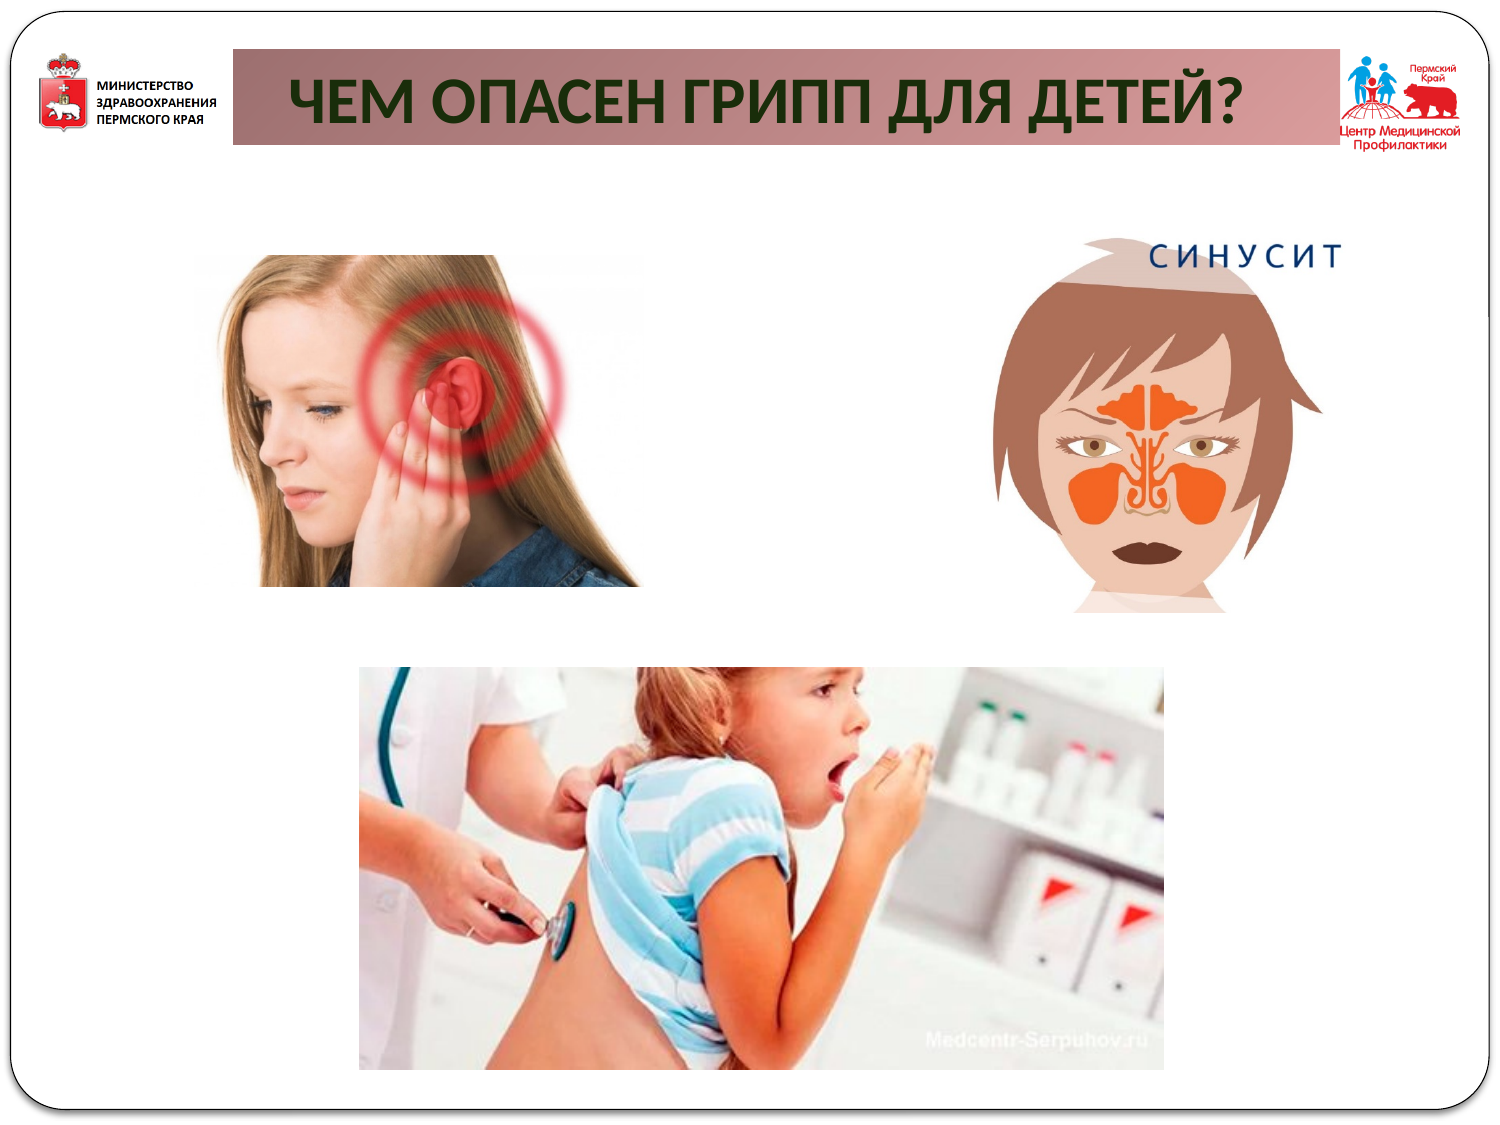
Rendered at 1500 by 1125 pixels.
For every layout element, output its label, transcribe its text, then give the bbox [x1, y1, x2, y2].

picture [974, 231, 1353, 613]
picture [359, 667, 1164, 1070]
picture [29, 49, 234, 146]
picture [194, 255, 645, 587]
picture [1339, 55, 1460, 153]
text_box ЧЕМ ОПАСЕН ГРИПП ДЛЯ ДЕТЕЙ? [234, 49, 1341, 145]
